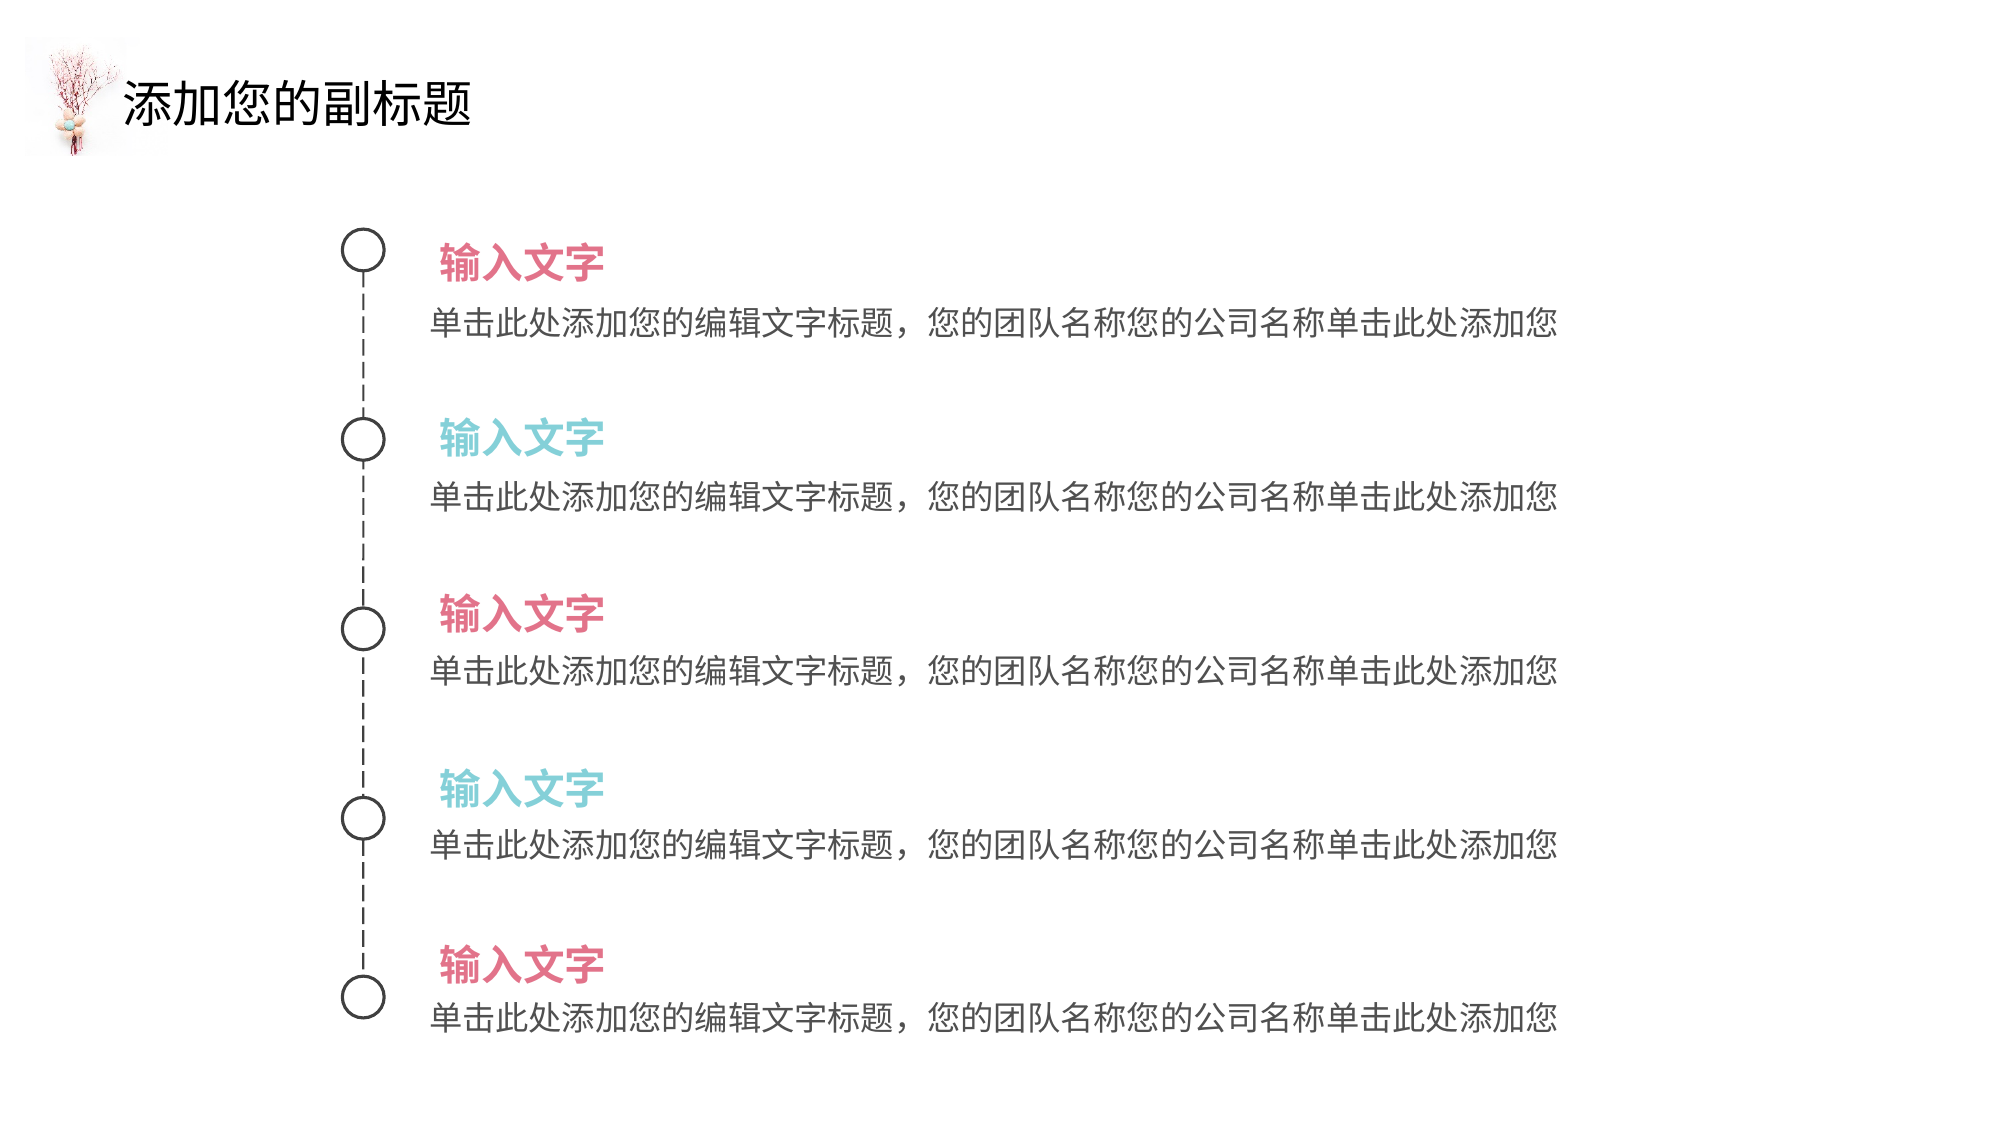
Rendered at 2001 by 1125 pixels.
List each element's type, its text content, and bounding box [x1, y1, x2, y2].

text_box 单击此处添加您的编辑文字标题，您的团队名称您的公司名称单击此处添加您 [414, 990, 1774, 1045]
text_box [341, 417, 363, 462]
text_box [341, 796, 363, 841]
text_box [24, 37, 547, 156]
text_box 单击此处添加您的编辑文字标题，您的团队名称您的公司名称单击此处添加您 [414, 642, 1774, 698]
text_box [341, 975, 386, 1019]
text_box [364, 796, 386, 841]
text_box 单击此处添加您的编辑文字标题，您的团队名称您的公司名称单击此处添加您 [414, 816, 1774, 871]
text_box [341, 606, 363, 651]
text_box 输入文字 [424, 755, 740, 821]
text_box 单击此处添加您的编辑文字标题，您的团队名称您的公司名称单击此处添加您 [414, 468, 1774, 524]
text_box [364, 606, 386, 651]
text_box [364, 417, 386, 462]
text_box 输入文字 [424, 931, 740, 997]
text_box 输入文字 [424, 229, 740, 294]
text_box 输入文字 [424, 580, 740, 646]
text_box 输入文字 [424, 404, 740, 470]
text_box 单击此处添加您的编辑文字标题，您的团队名称您的公司名称单击此处添加您 [414, 294, 1774, 350]
text_box [341, 228, 386, 272]
